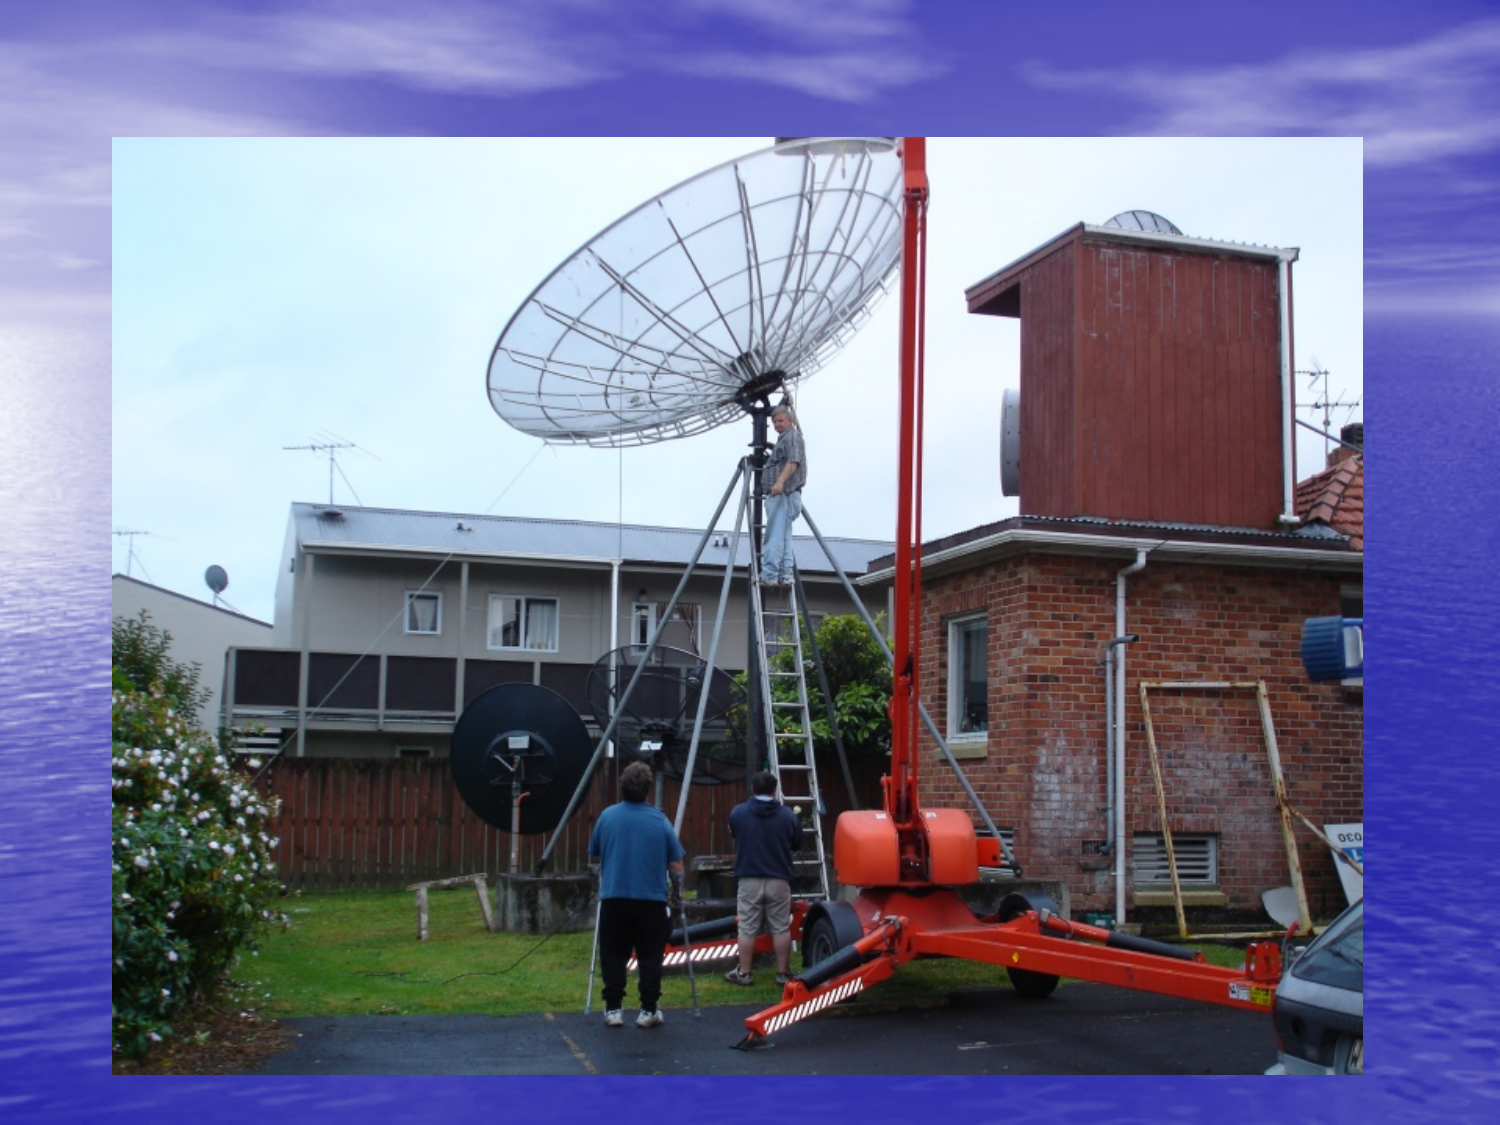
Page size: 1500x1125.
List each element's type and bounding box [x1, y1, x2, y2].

picture [111, 136, 1363, 1075]
